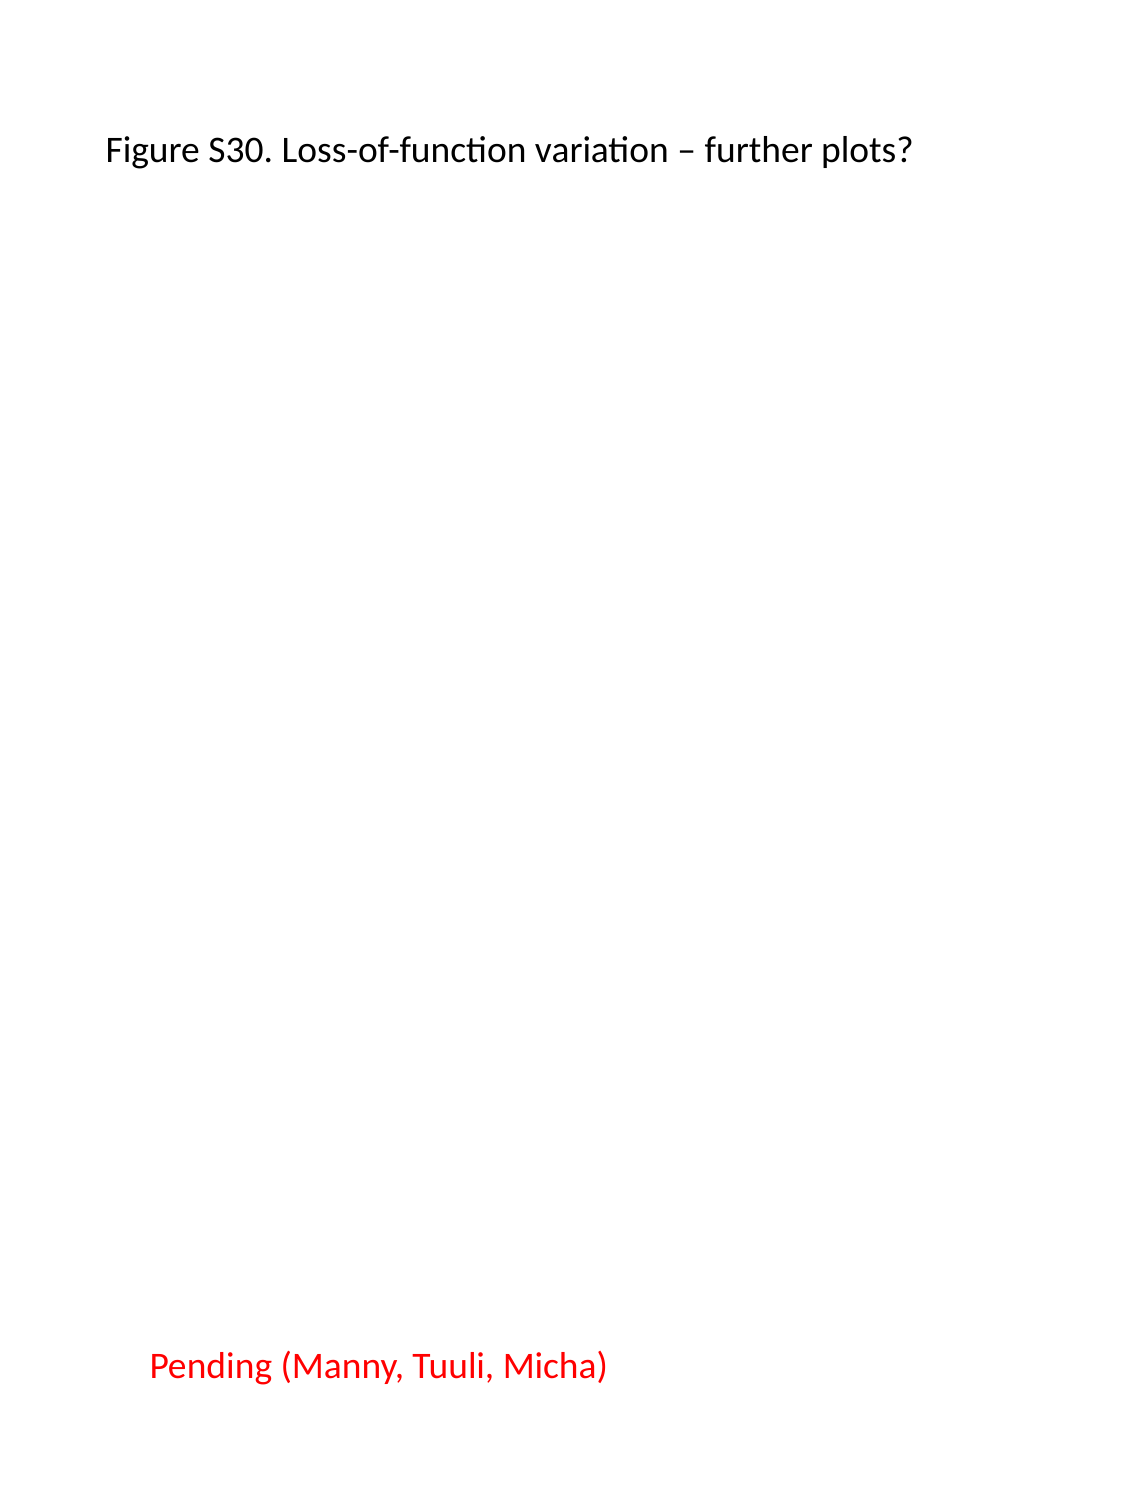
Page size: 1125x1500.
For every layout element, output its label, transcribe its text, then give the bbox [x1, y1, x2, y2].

text_box Figure S30. Loss-of-function variation – further plots? [90, 117, 984, 178]
text_box Pending (Manny, Tuuli, Micha) [134, 1333, 624, 1394]
